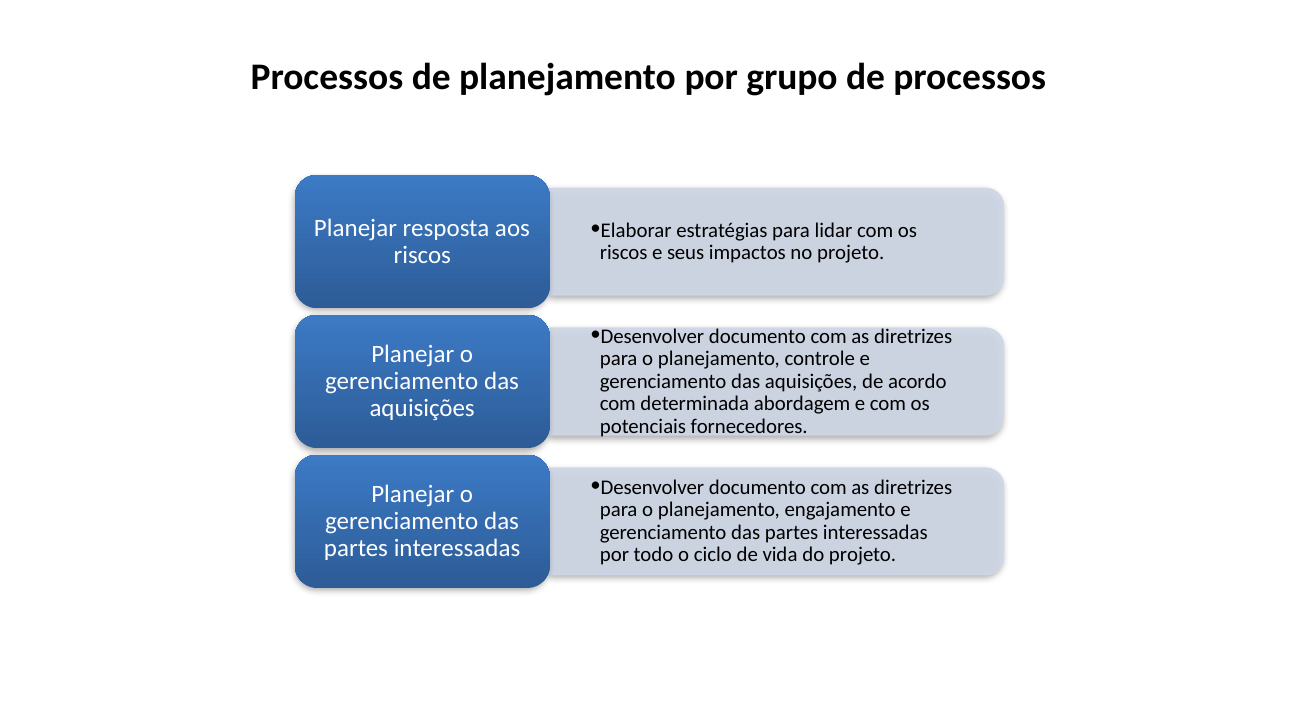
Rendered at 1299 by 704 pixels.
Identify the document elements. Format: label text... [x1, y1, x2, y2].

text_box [294, 174, 1004, 589]
text_box Processos de planejamento por grupo de processos [0, 44, 1299, 106]
